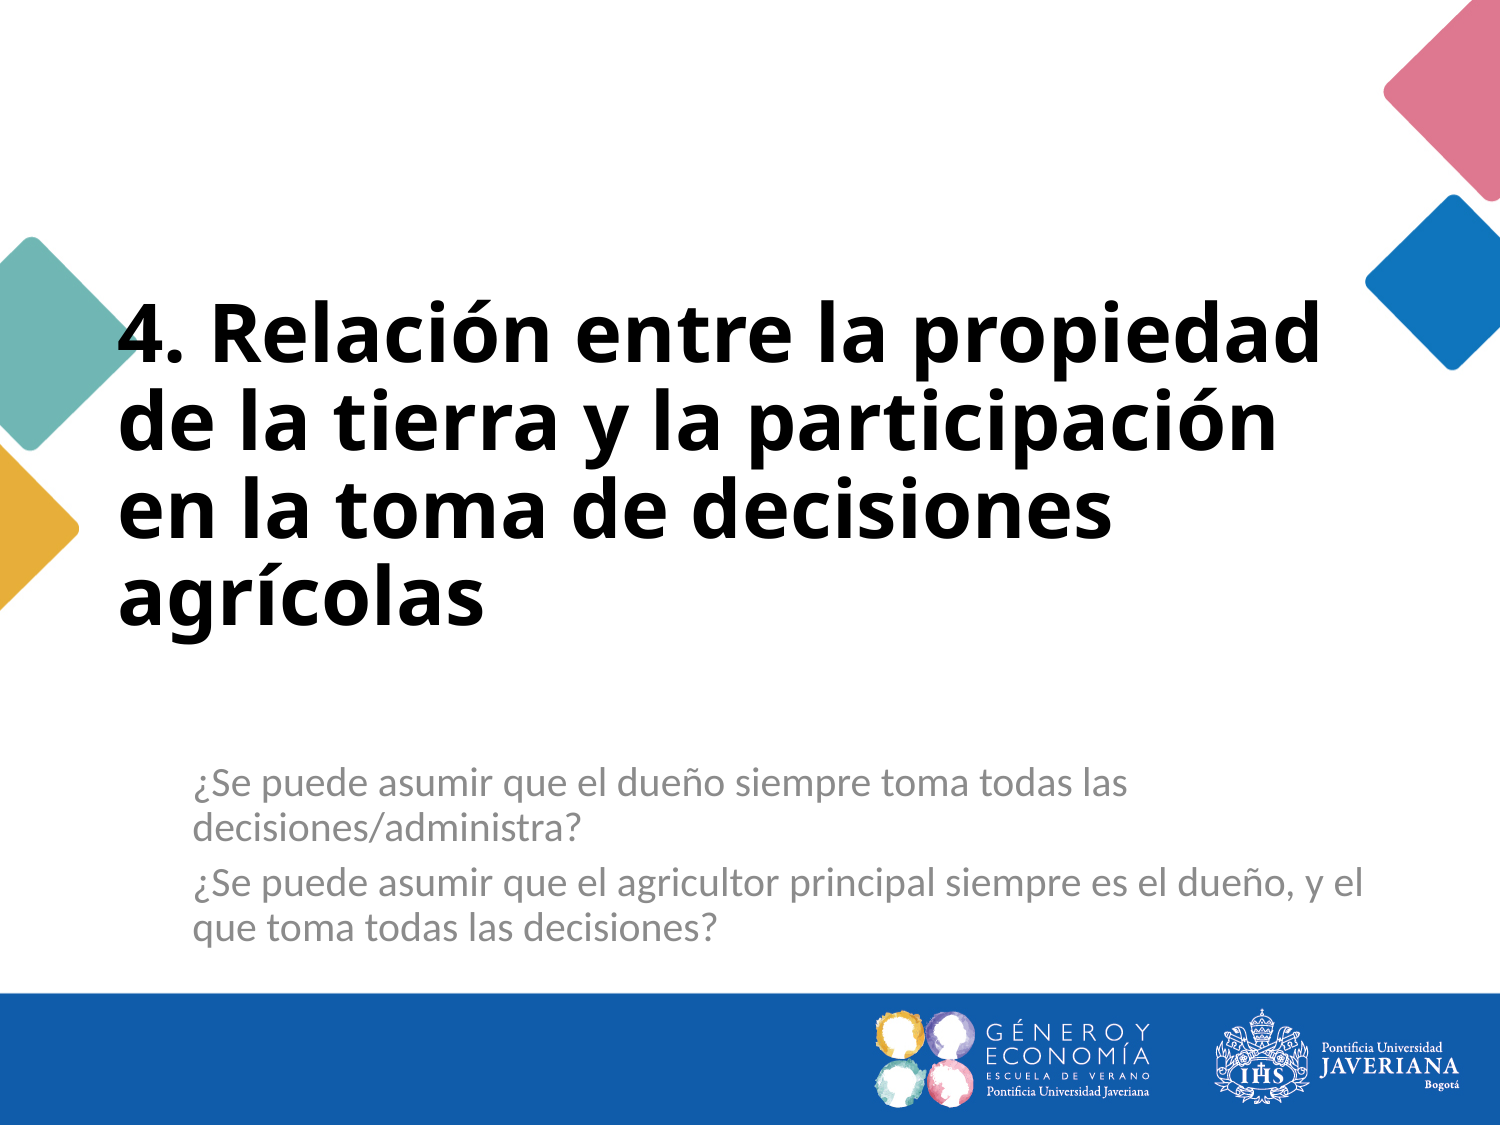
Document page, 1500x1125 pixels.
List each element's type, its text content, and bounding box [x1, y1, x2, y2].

title 4. Relación entre la propiedad de la tierra y la participación en la toma de decisiones agrícolas [102, 280, 1397, 749]
list ¿Se puede asumir que el dueño siempre toma todas las decisiones/administra? ¿Se puede asumir que el agricultor principal siempre es el dueño, y el que toma todas las decisiones? [102, 752, 1397, 999]
picture [0, 0, 1500, 1125]
